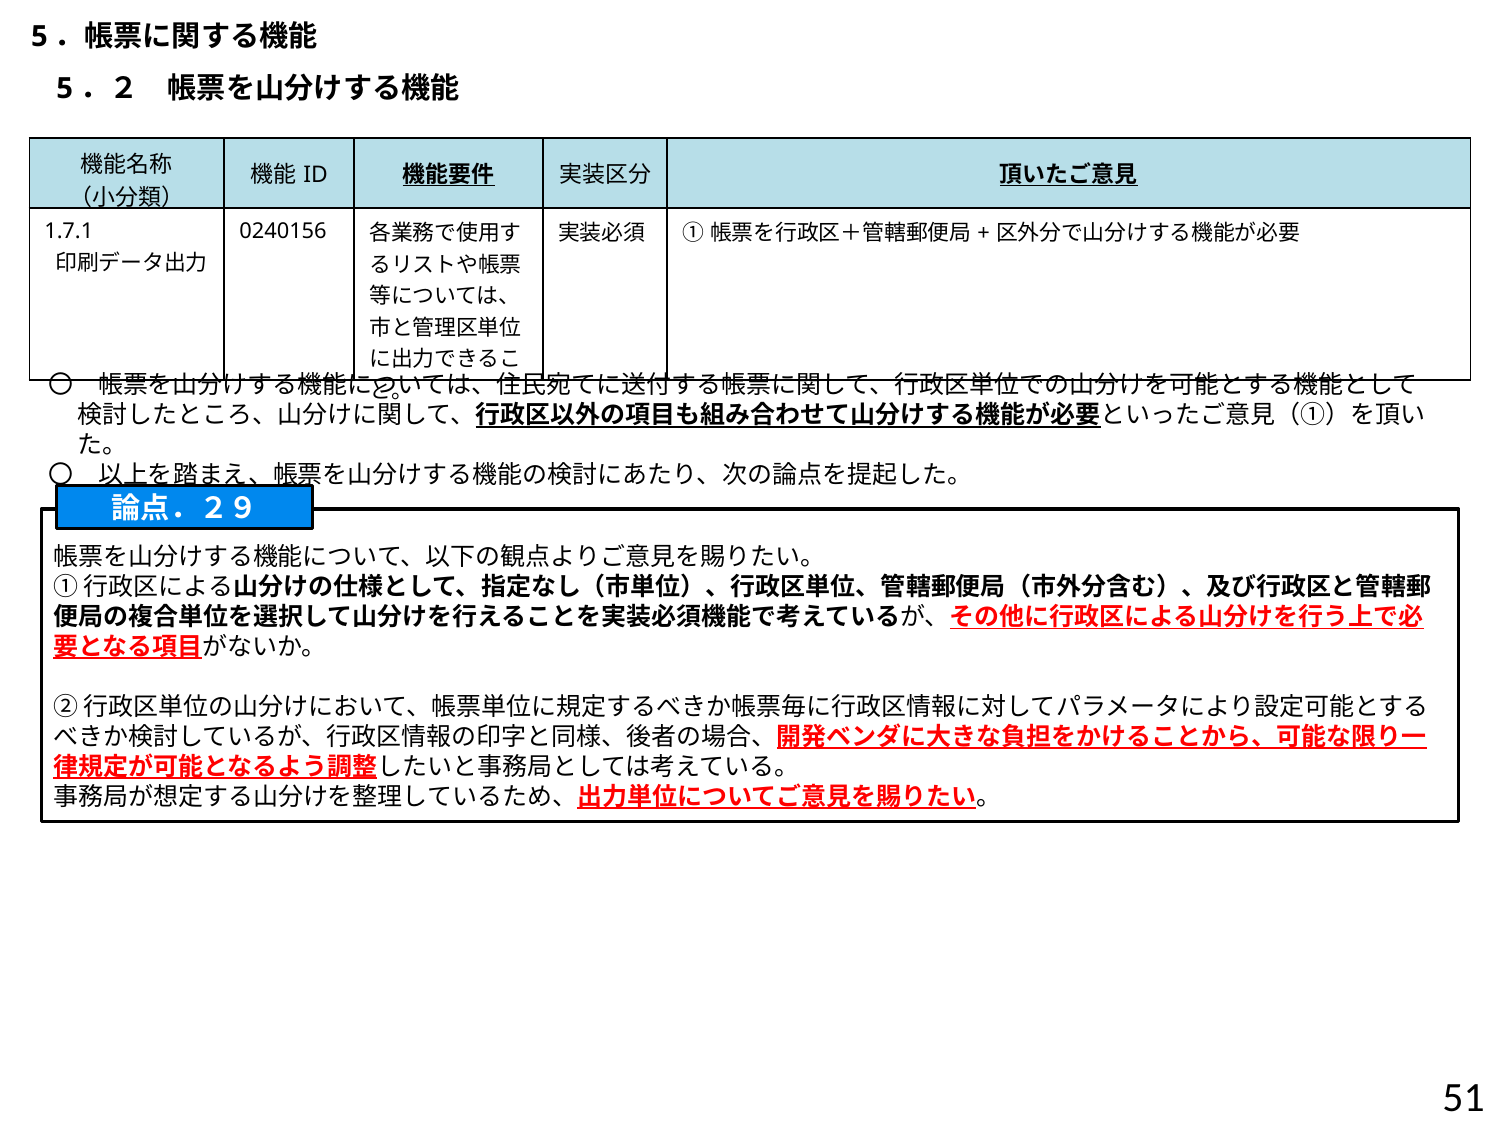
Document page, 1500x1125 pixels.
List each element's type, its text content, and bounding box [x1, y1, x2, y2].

table_header 機能要件 [355, 139, 542, 207]
table_cell 1.7.1 印刷データ出力 [30, 209, 223, 379]
table_header 機能名称 （小分類） [30, 139, 223, 207]
table_cell 実装必須 [544, 209, 666, 379]
table_header 実装区分 [544, 139, 666, 207]
text_box 論点．２９ [55, 497, 315, 531]
table_header 機能ID [225, 139, 353, 207]
table_cell 各業務で使用するリストや帳票等については、市と管理区単位に出力できること。 [355, 209, 542, 379]
table_cell 0240156 [225, 209, 353, 379]
table_cell ①帳票を行政区＋管轄郵便局+区外分で山分けする機能が必要 [668, 209, 1470, 379]
text_box 帳票を山分けする機能について、以下の観点よりご意見を賜りたい。 ①行政区による山分けの仕様として、指定なし（市単位）、行政区単位、管轄郵便局（市外分含む）、及び行政区と管轄郵便局の複合単位を選択して山分けを行えることを実装必須機能で考えているが、その他に行政区による山分けを行う上で必要となる項目がないか。 ②行政区単位の山分けにおいて、帳票単位に規定するべきか帳票毎に行政区情報に対してパラメータにより設定可能とするべきか検討しているが、行政区情報の印字と同様、後者の場合、開発ベンダに大きな負担をかけることから、可能な限り一律規定が可能となるよう調整したいと事務局としては考えている。 事務局が想定する山分けを整理しているため、出力単位についてご意見を賜りたい。 [41, 508, 1459, 822]
slide_number 50 [1149, 1065, 1500, 1125]
text_box 〇 帳票を山分けする機能については、住民宛てに送付する帳票に関して、行政区単位での山分けを可能とする機能として検討したところ、山分けに関して、行政区以外の項目も組み合わせて山分けする機能が必要といったご意見（①）を頂いた。 〇 以上を踏まえ、帳票を山分けする機能の検討にあたり、次の論点を提起した。 [33, 381, 1457, 497]
text_box 5．２ 帳票を山分けする機能 [41, 54, 1465, 100]
table_header 頂いたご意見 [668, 139, 1470, 207]
text_box 5．帳票に関する機能 [16, 2, 1440, 49]
